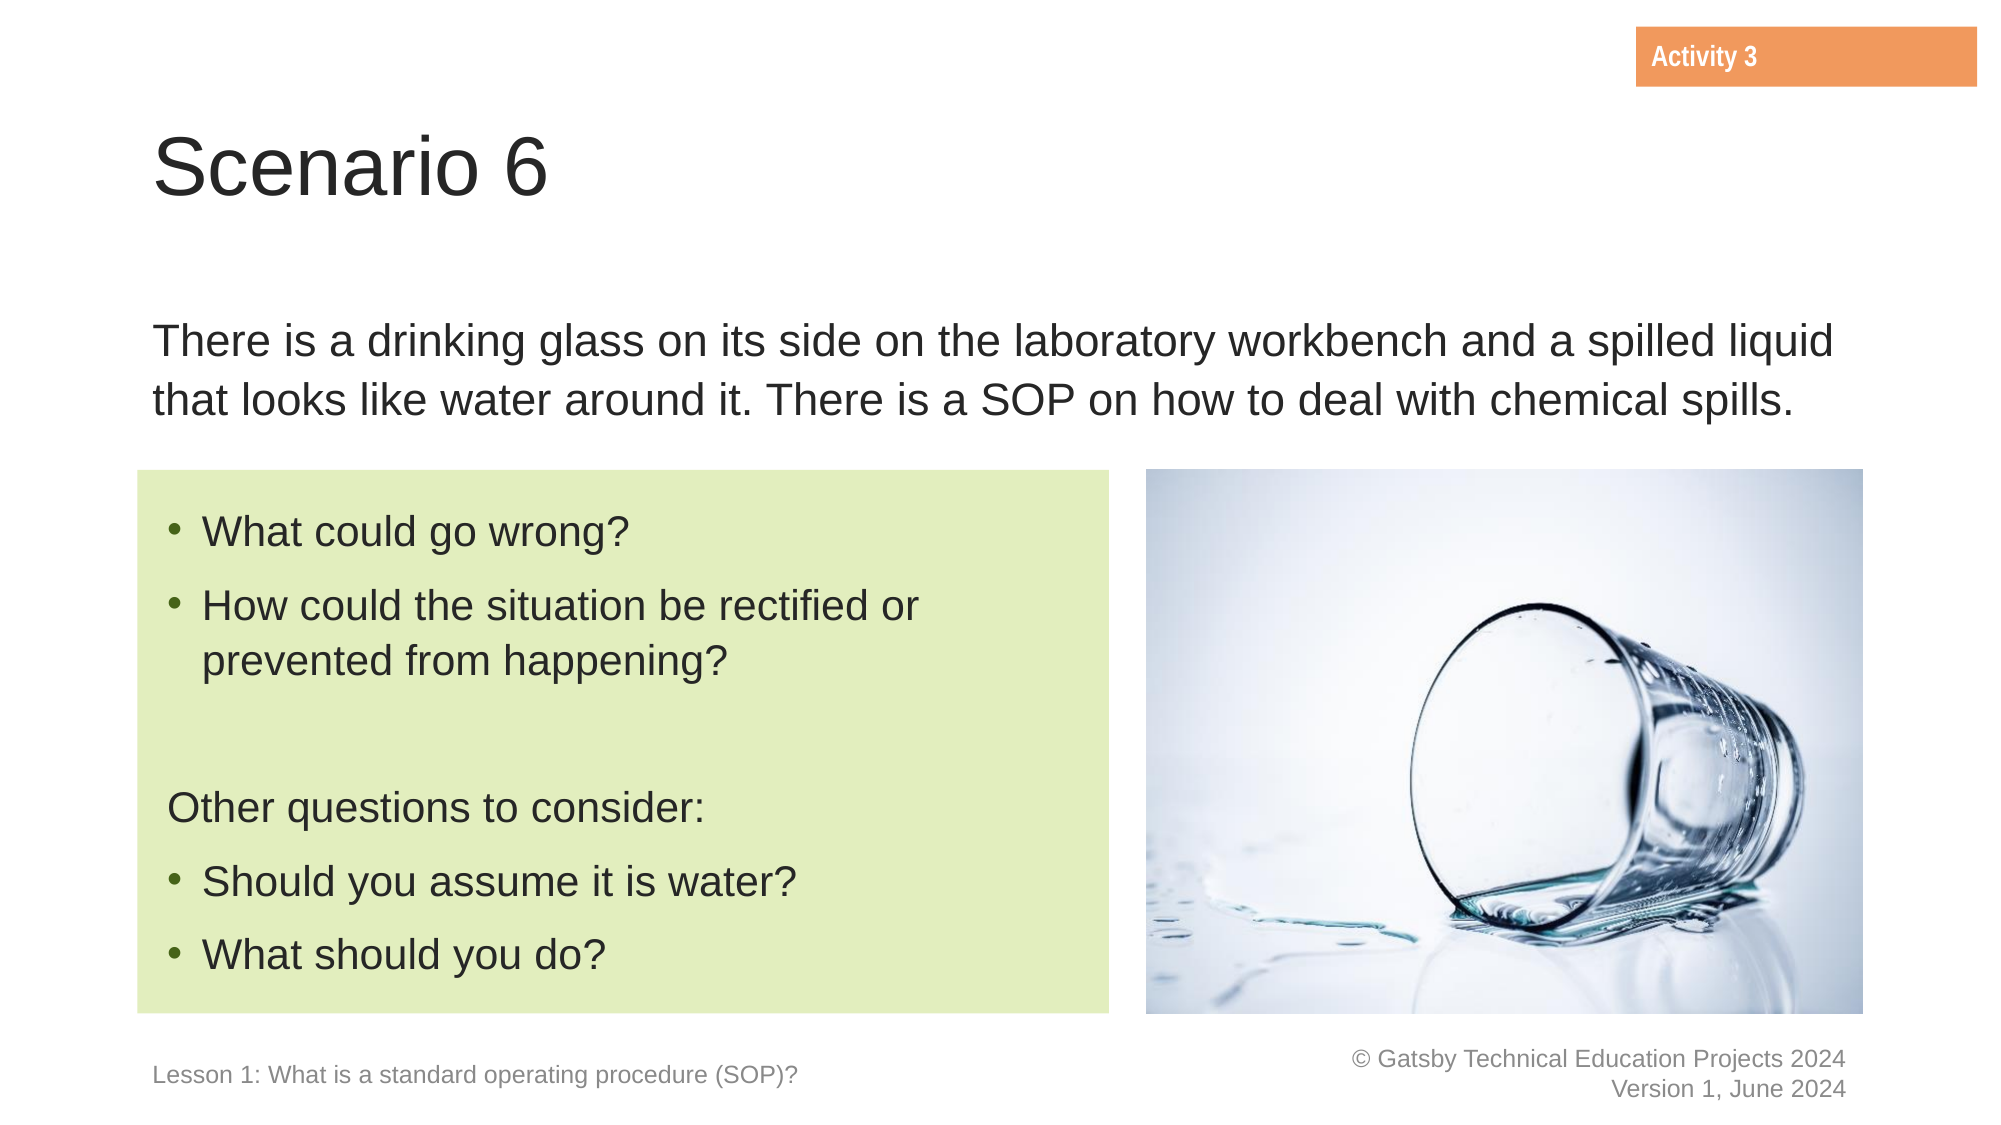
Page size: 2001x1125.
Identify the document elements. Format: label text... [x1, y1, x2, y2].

list Activity 3 [1636, 26, 1978, 87]
picture [1146, 469, 1863, 1014]
list There is a drinking glass on its side on the laboratory workbench and a spilled liquid that looks like water around it. There is a SOP on how to deal with chemical spills. [137, 299, 1863, 448]
list Lesson 1: What is a standard operating procedure (SOP)? [137, 1042, 829, 1103]
title Scenario 6 [137, 59, 1863, 278]
list What could go wrong? How could the situation be rectified or prevented from happening? Other questions to consider: Should you assume it is water? What should you do? [137, 469, 1109, 1014]
